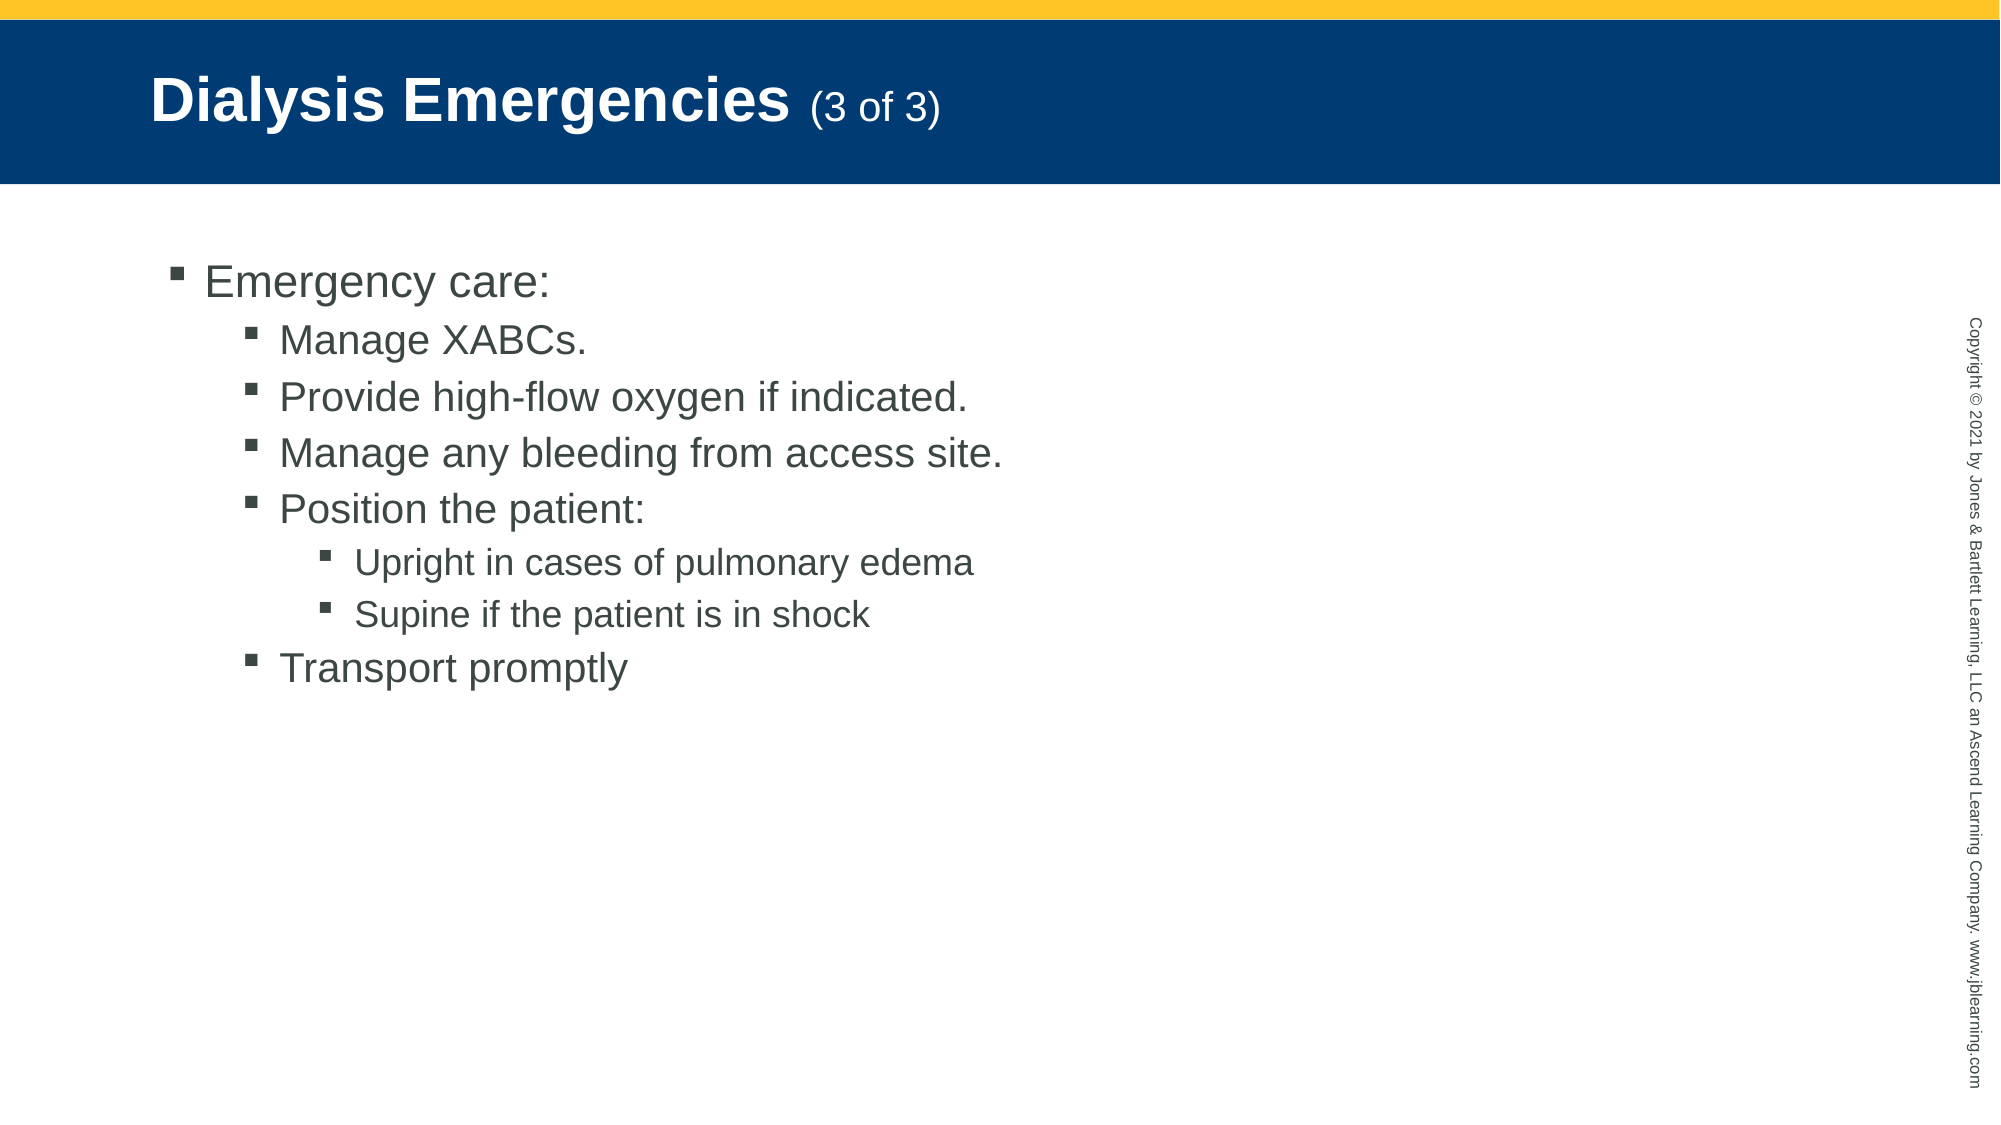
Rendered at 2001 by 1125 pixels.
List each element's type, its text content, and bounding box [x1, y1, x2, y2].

list Emergency care: Manage XABCs. Provide high-flow oxygen if indicated. Manage any bleeding from access site. Position the patient: Upright in cases of pulmonary edema Supine if the patient is in shock Transport promptly [151, 244, 1840, 1016]
title Dialysis Emergencies (3 of 3) [0, 19, 2000, 185]
